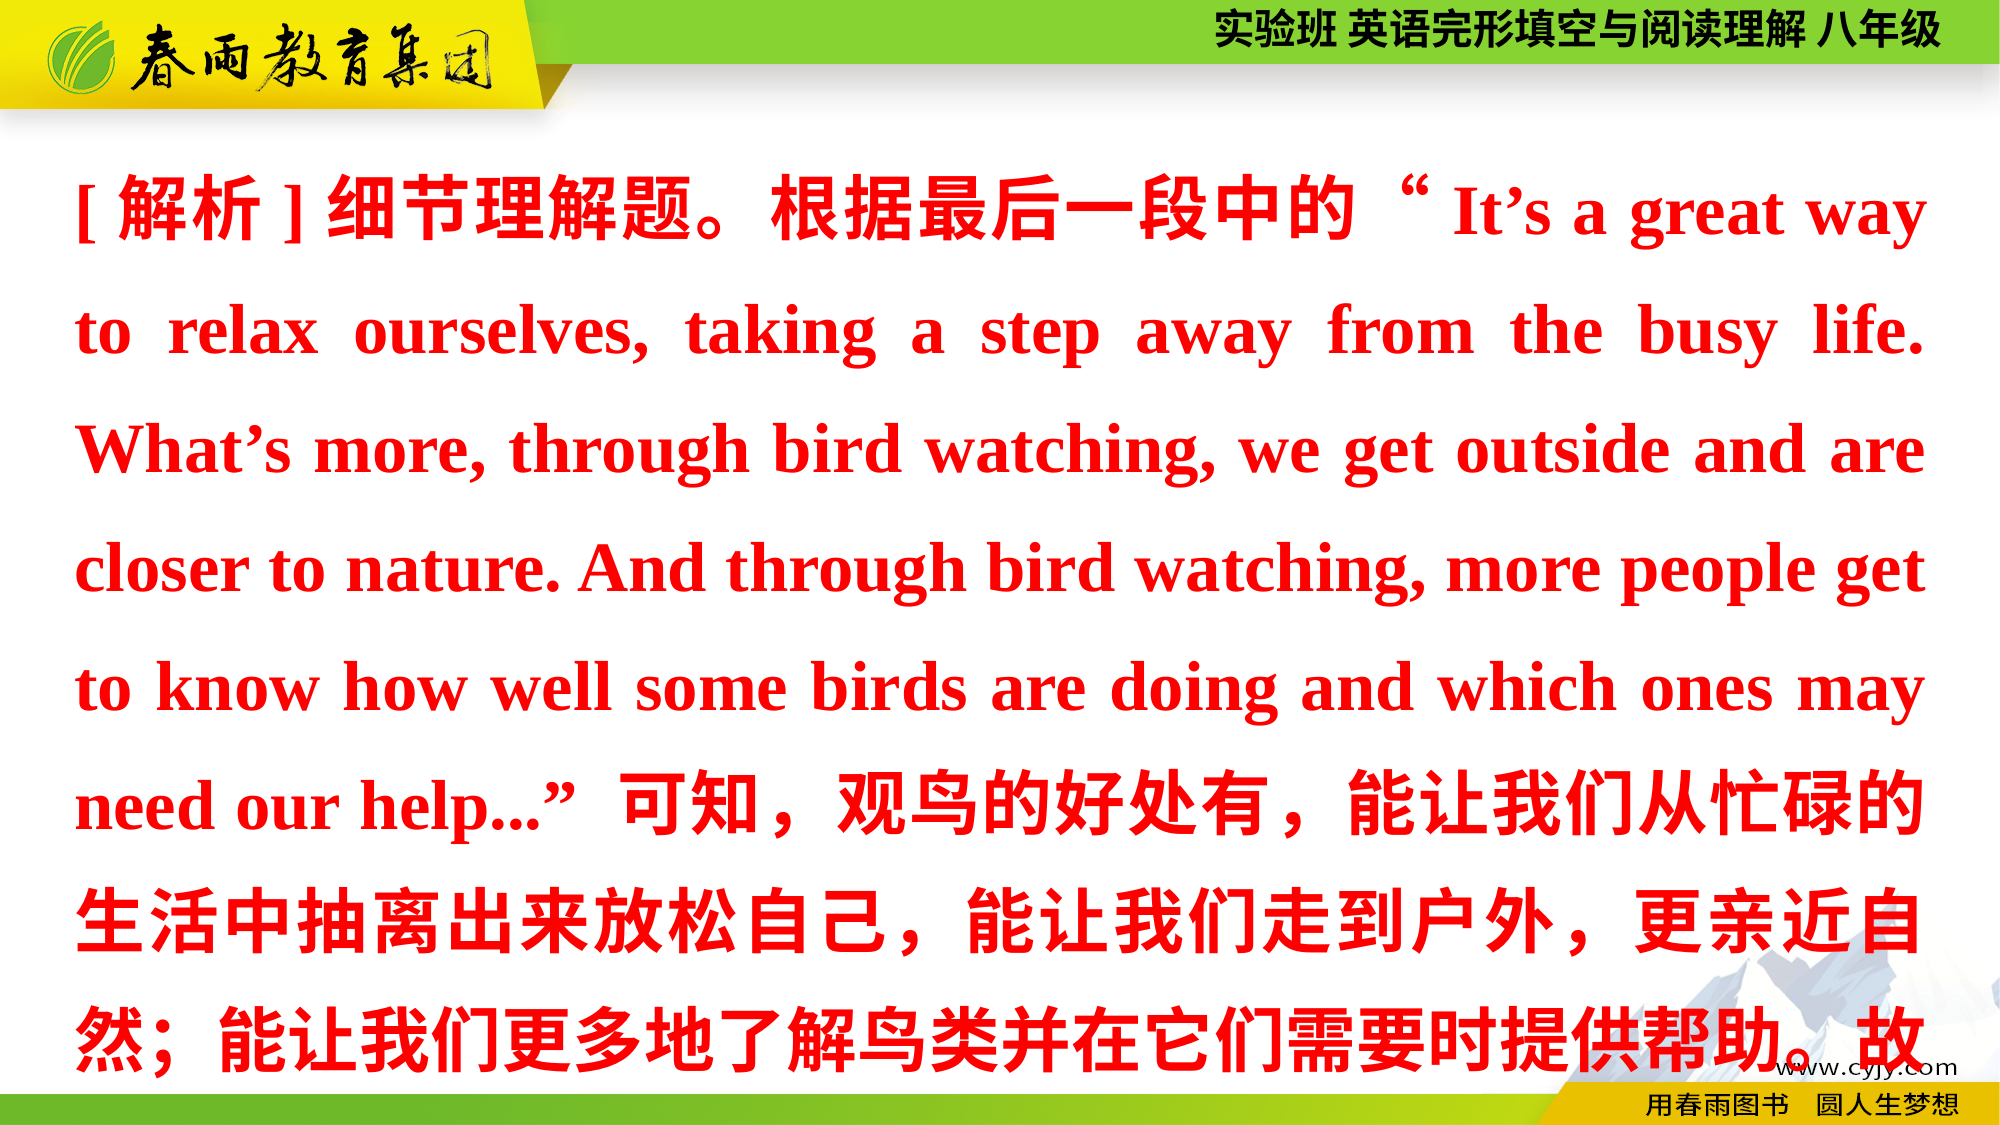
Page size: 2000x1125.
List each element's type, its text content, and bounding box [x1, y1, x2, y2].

list [解析]细节理解题。根据最后一段中的“It’s a great way to relax ourselves, taking a step away from the busy life. What’s more, through bird watching, we get outside and are closer to nature. And through bird watching, more people get to know how well some birds are doing and which ones may need our help...” 可知，观鸟的好处有，能让我们从忙碌的生活中抽离出来放松自己，能让我们走到户外，更亲近自然；能让我们更多地了解鸟类并在它们需要时提供帮助。故选C。 [59, 122, 1944, 1085]
picture [0, 0, 2000, 1125]
